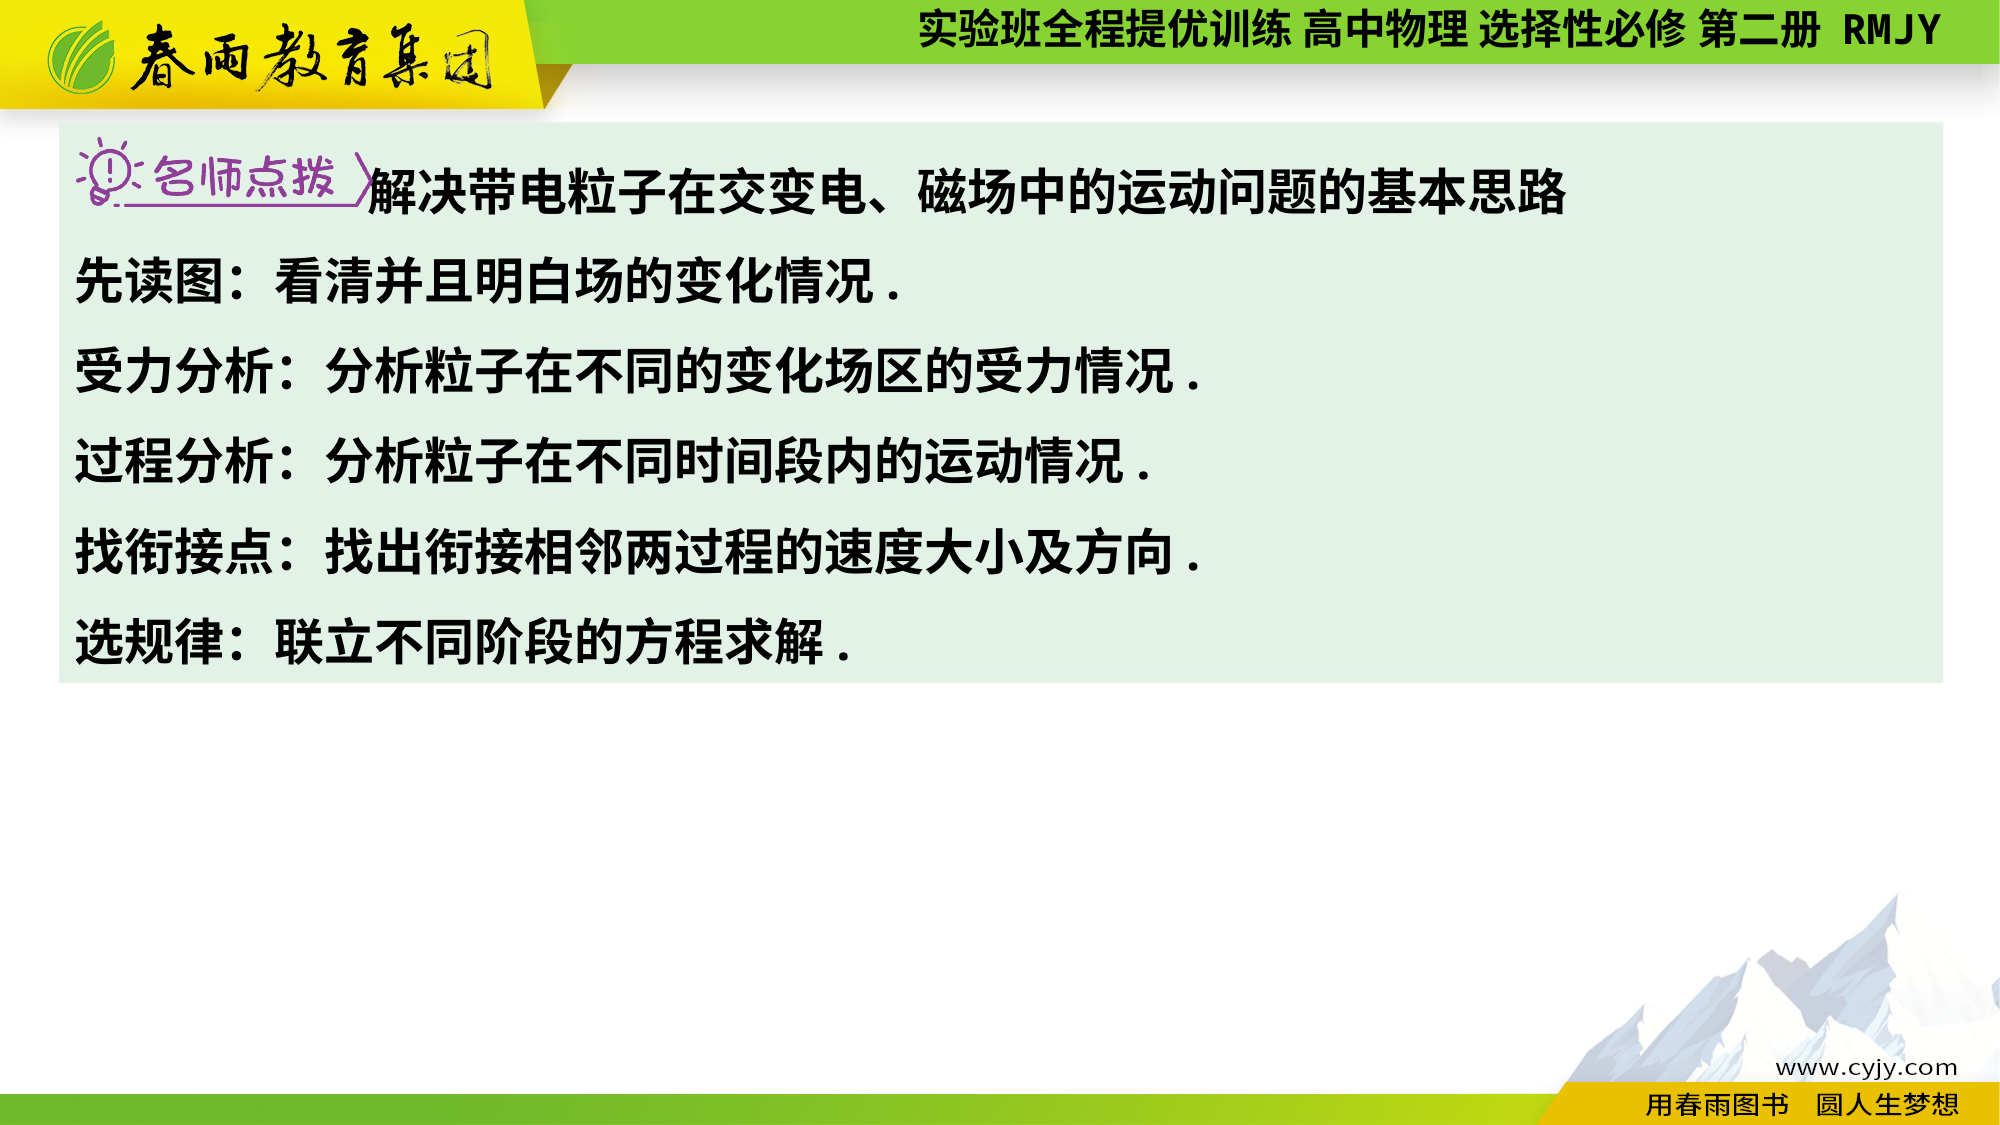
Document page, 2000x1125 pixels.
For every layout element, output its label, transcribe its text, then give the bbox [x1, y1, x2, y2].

list 解决带电粒子在交变电、磁场中的运动问题的基本思路 先读图：看清并且明白场的变化情况. 受力分析：分析粒子在不同的变化场区的受力情况. 过程分析：分析粒子在不同时间段内的运动情况. 找衔接点：找出衔接相邻两过程的速度大小及方向. 选规律：联立不同阶段的方程求解. [59, 122, 1944, 683]
picture [0, 0, 2000, 1125]
